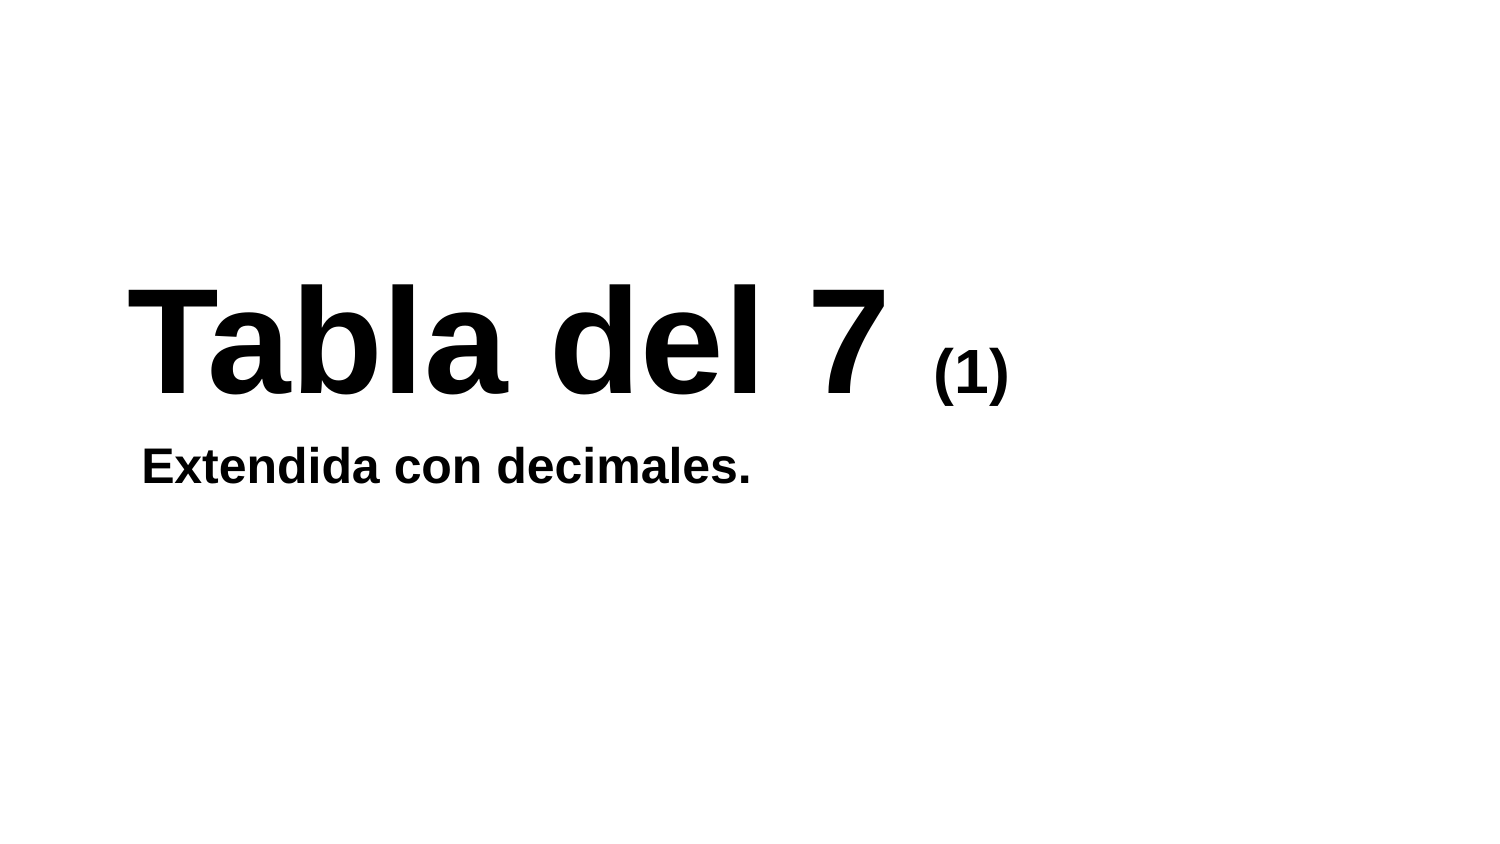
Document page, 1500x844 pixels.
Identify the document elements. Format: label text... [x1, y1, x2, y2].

text_box Tabla del 7 (1) Extendida con decimales. [112, 235, 1388, 509]
